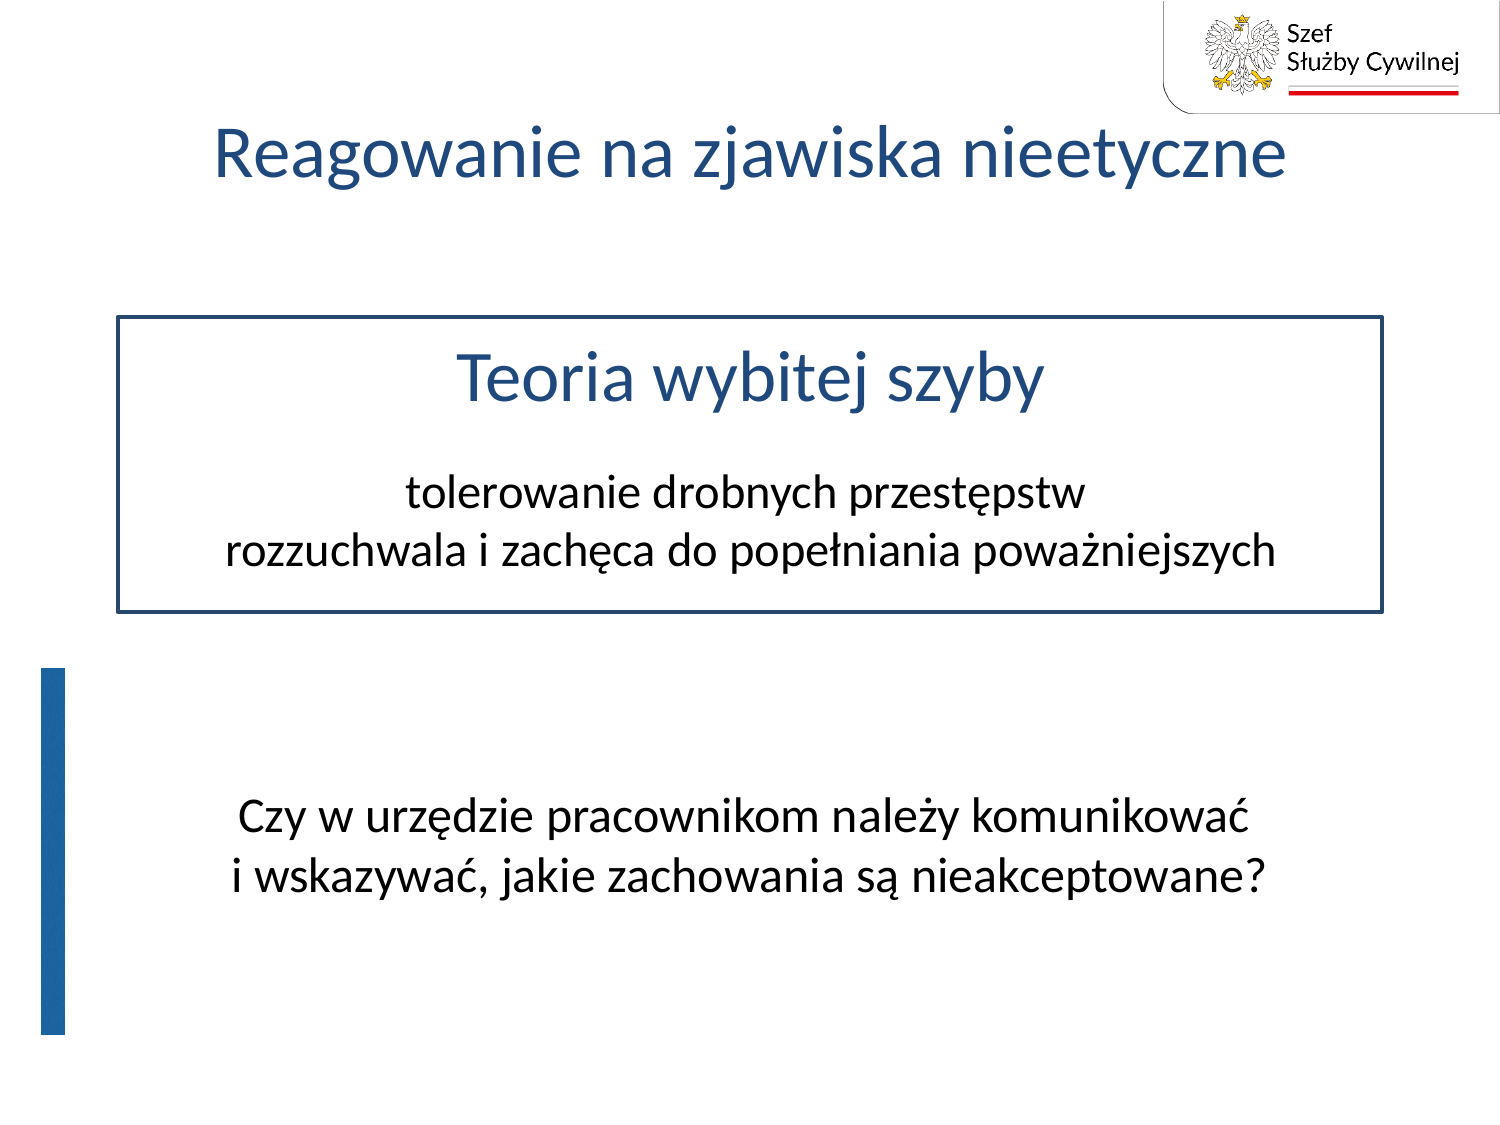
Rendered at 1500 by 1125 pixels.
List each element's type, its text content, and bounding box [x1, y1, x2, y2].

text_box Czy w urzędzie pracownikom należy komunikować i wskazywać, jakie zachowania są nieakceptowane? [117, 775, 1382, 910]
list Teoria wybitej szyby tolerowanie drobnych przestępstw rozzuchwala i zachęca do popełniania poważniejszych [101, 219, 1402, 587]
picture [1163, 0, 1500, 114]
picture [41, 668, 65, 1035]
title Reagowanie na zjawiska nieetyczne [101, 95, 1402, 219]
text_box [116, 587, 1384, 614]
